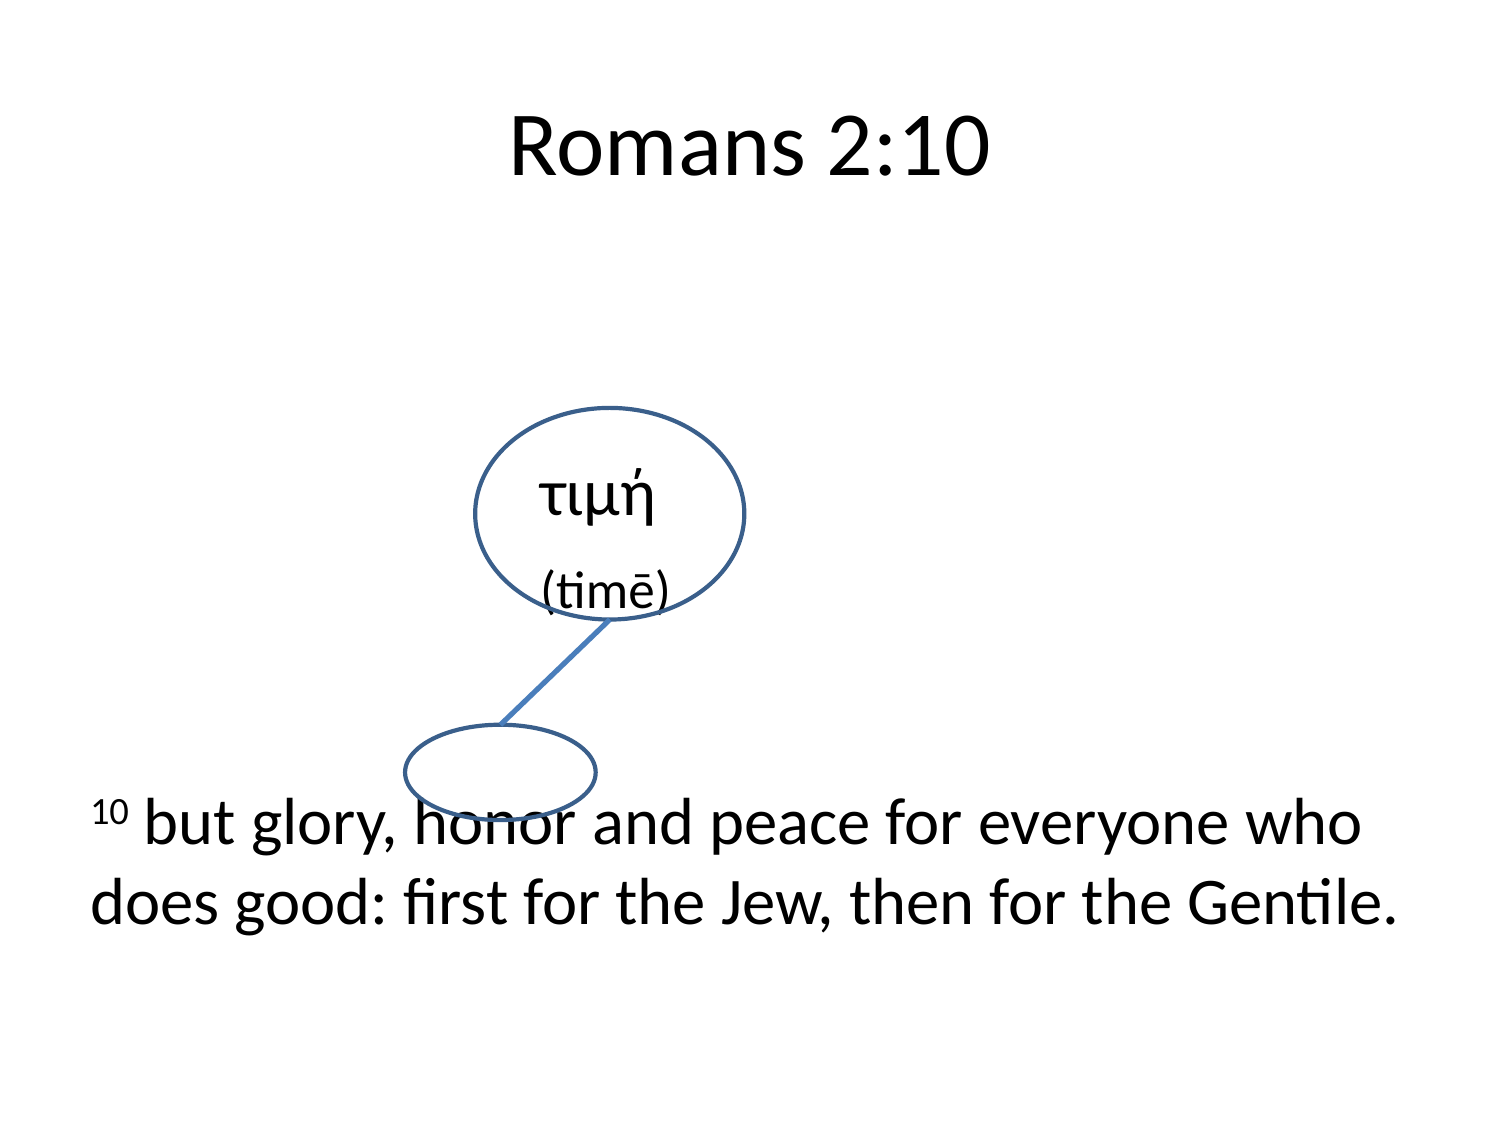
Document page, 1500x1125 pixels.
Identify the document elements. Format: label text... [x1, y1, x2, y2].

list τιμή (timē) 10 but glory, honor and peace for everyone who does good: first for the Jew, then for the Gentile. [75, 262, 1425, 1005]
title Romans 2:10 [75, 45, 1425, 233]
text_box [402, 722, 598, 823]
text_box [500, 619, 611, 725]
text_box [473, 405, 747, 622]
